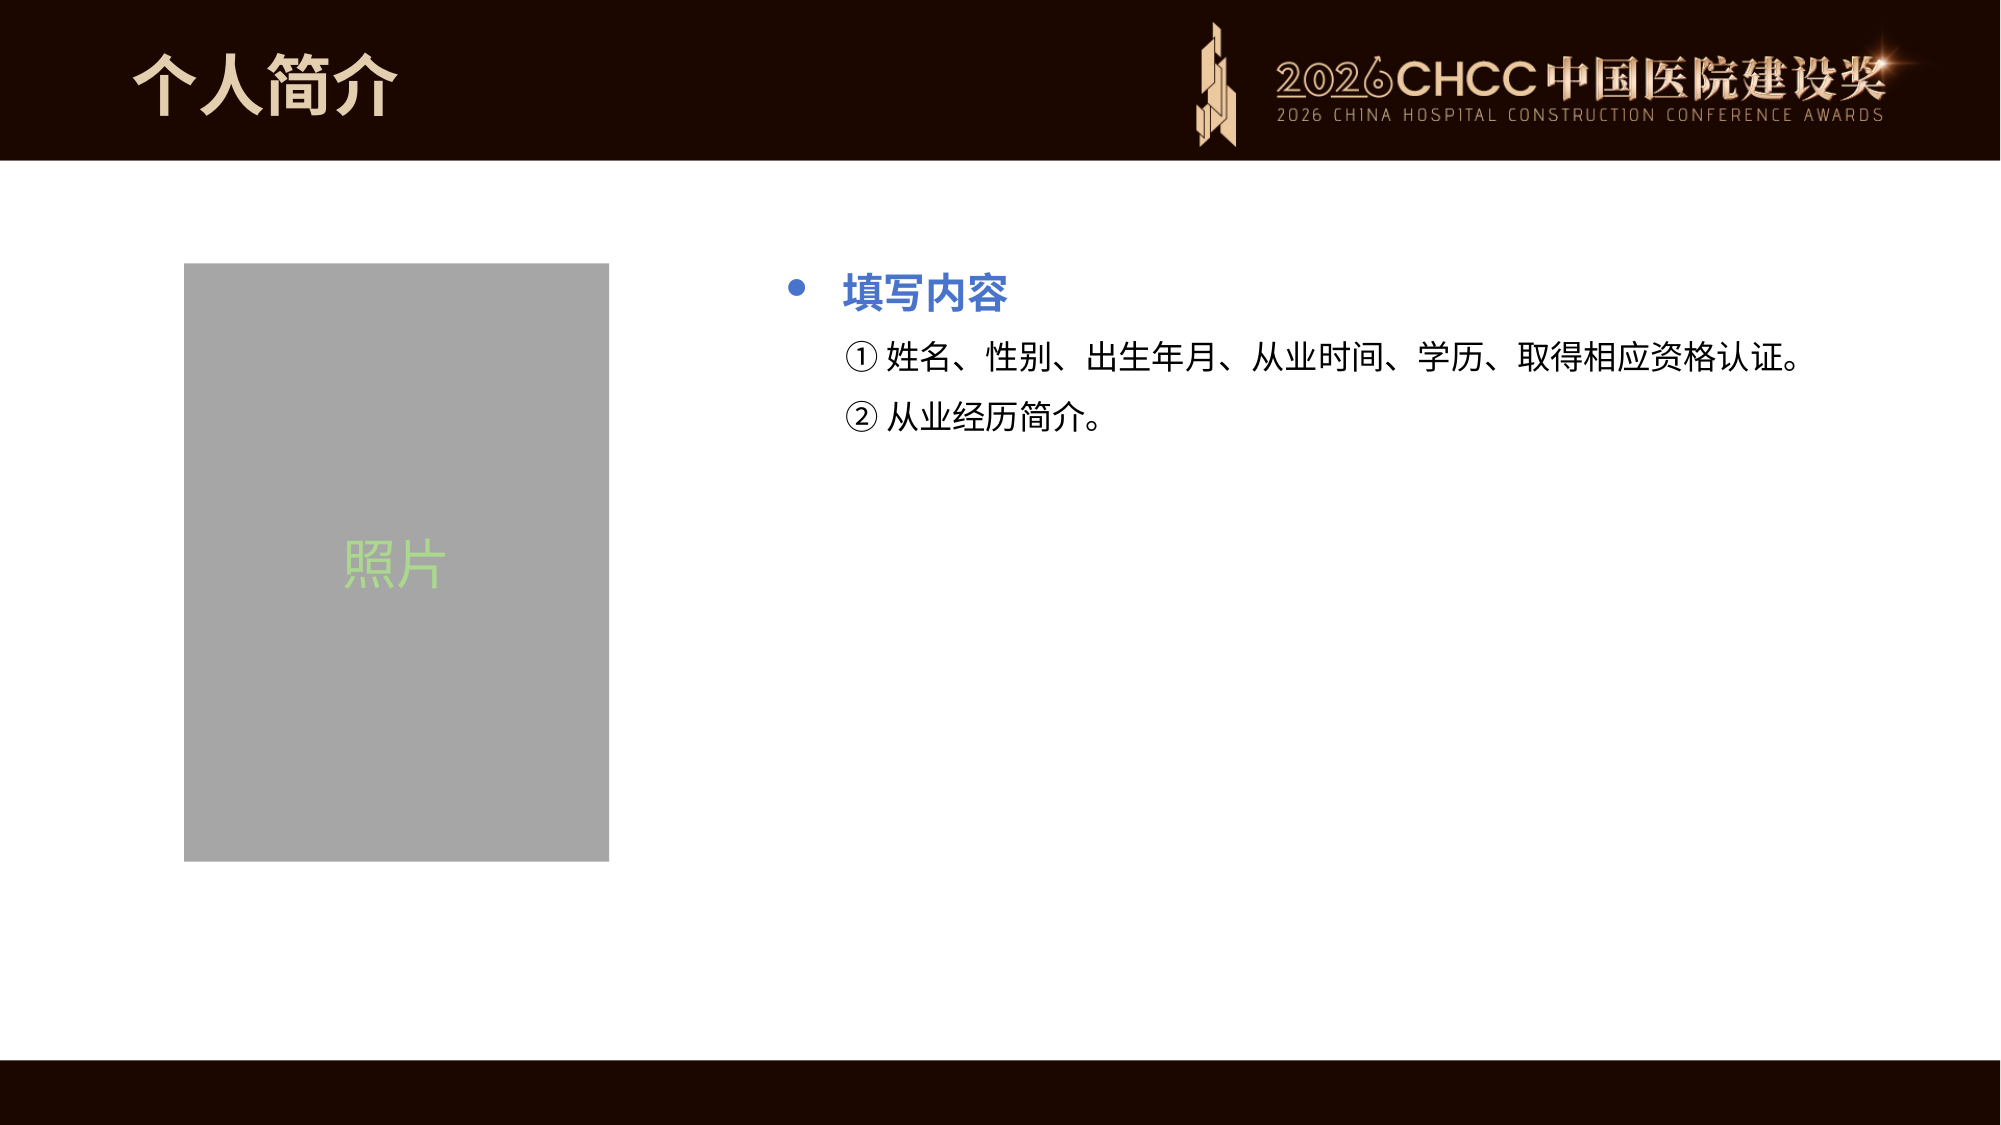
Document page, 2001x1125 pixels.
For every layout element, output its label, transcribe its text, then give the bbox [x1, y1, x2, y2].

text_box ①姓名、性别、出生年月、从业时间、学历、取得相应资格认证。 ②从业经历简介。 [785, 316, 1913, 620]
text_box 照片 [183, 262, 610, 863]
text_box 个人简介 [117, 36, 574, 132]
picture [0, 0, 2001, 1125]
text_box 填写内容 [785, 237, 1875, 316]
